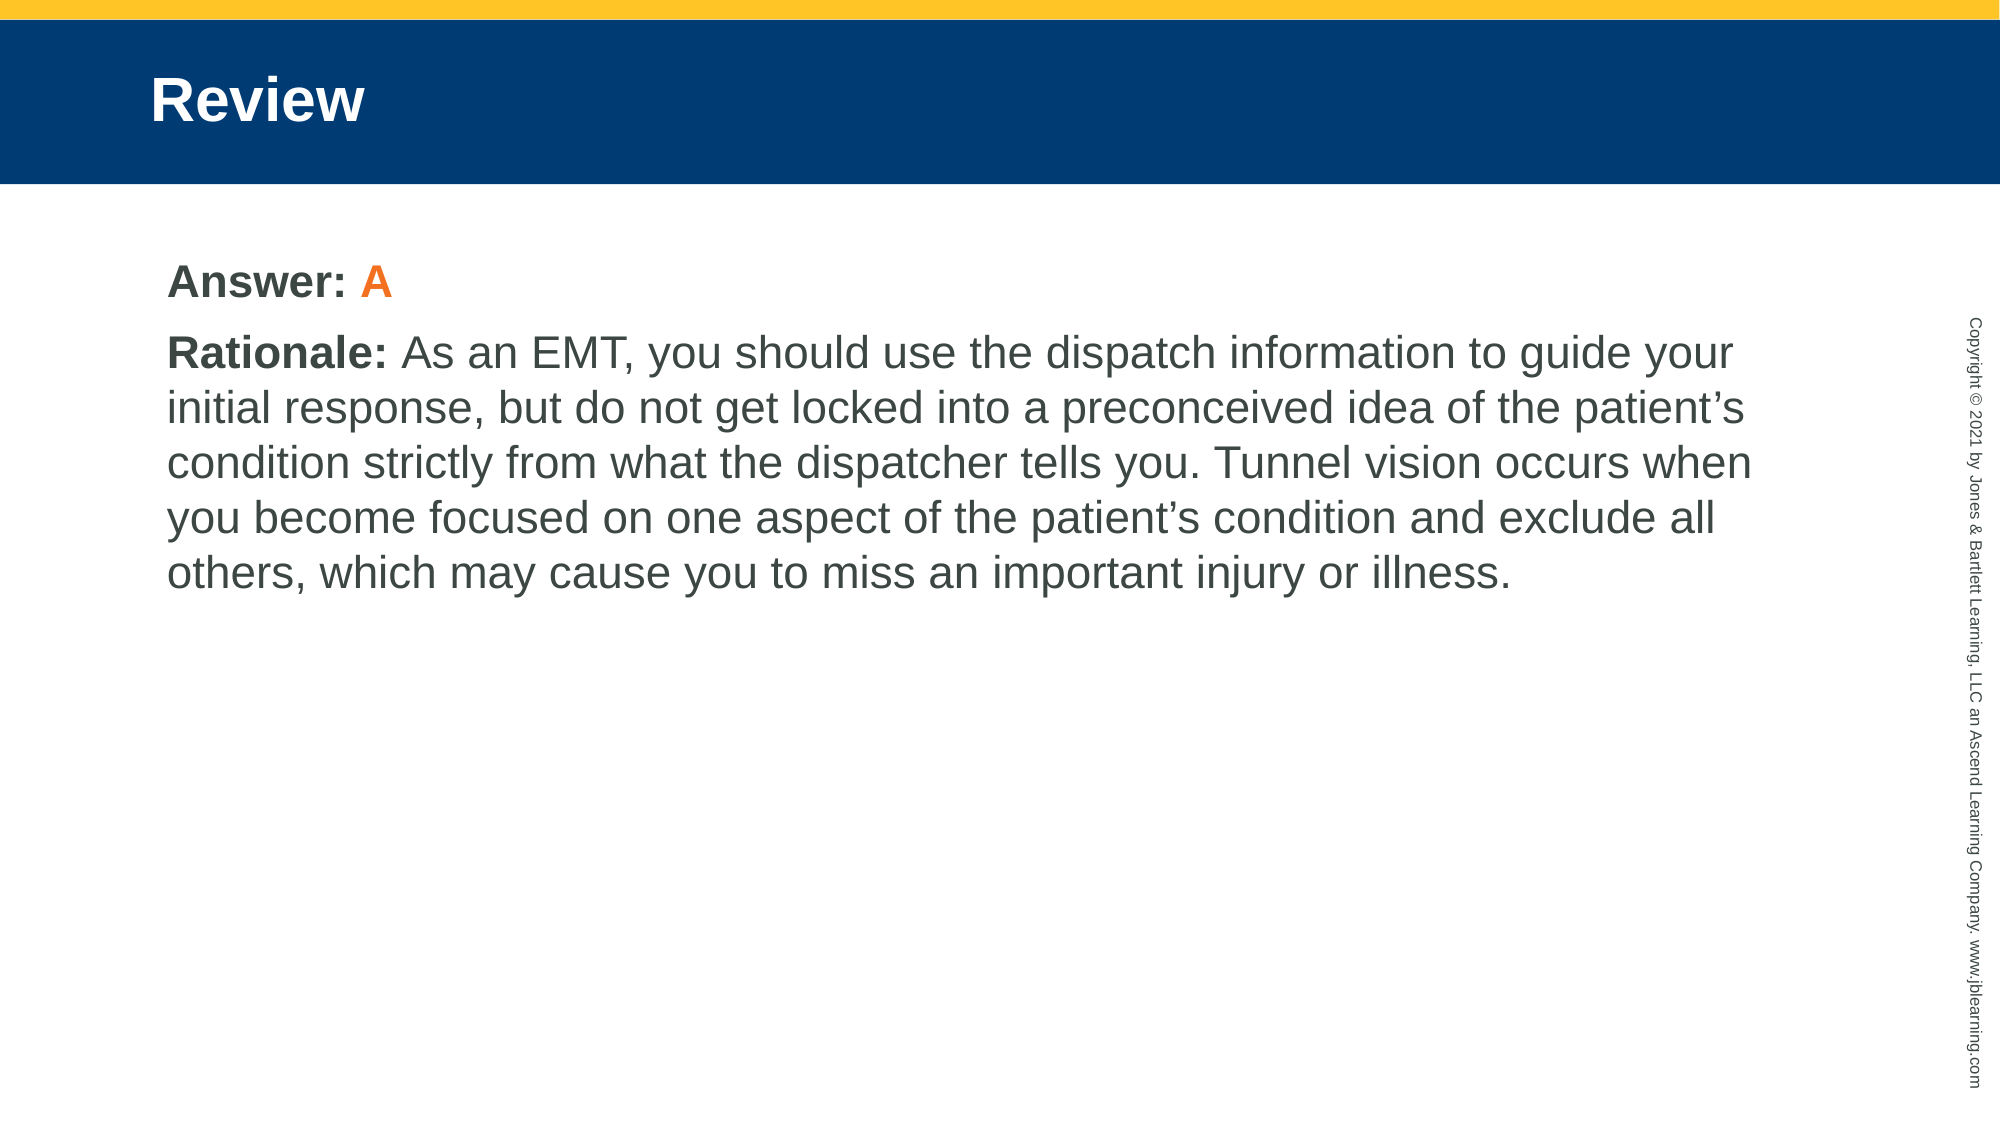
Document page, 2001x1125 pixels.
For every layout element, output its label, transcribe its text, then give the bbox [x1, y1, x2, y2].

list Answer: A Rationale: As an EMT, you should use the dispatch information to guide your initial response, but do not get locked into a preconceived idea of the patient’s condition strictly from what the dispatcher tells you. Tunnel vision occurs when you become focused on one aspect of the patient’s condition and exclude all others, which may cause you to miss an important injury or illness. [151, 244, 1840, 1016]
title Review [0, 19, 2000, 185]
